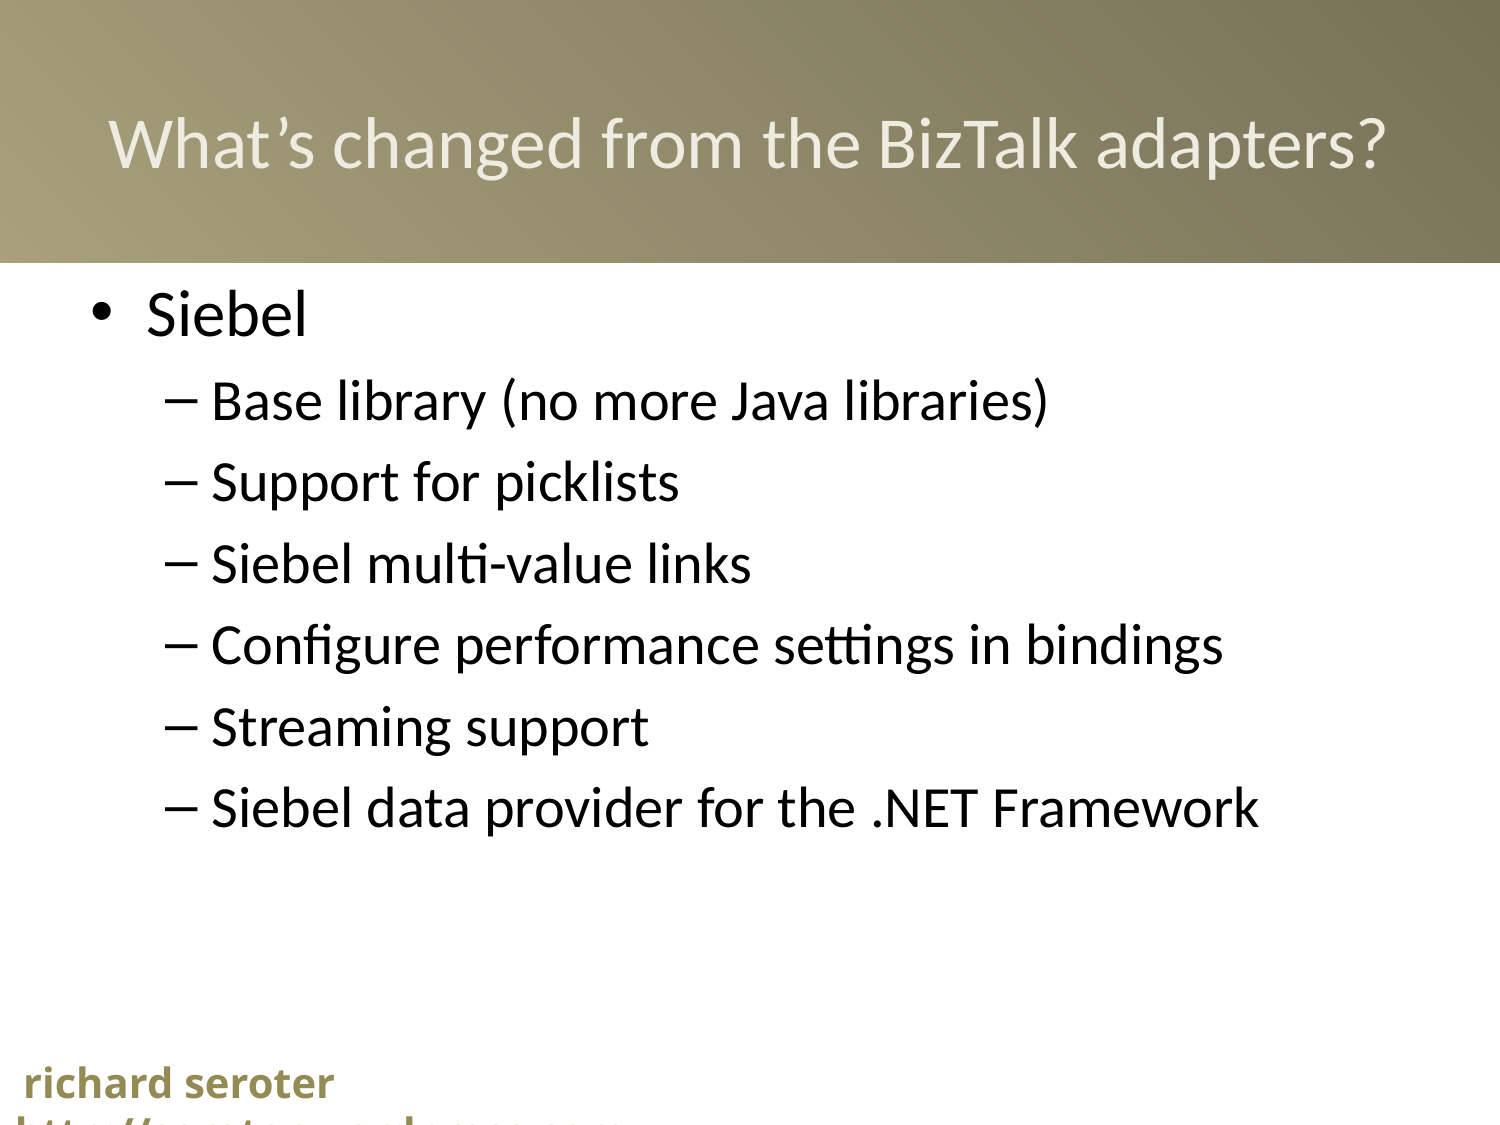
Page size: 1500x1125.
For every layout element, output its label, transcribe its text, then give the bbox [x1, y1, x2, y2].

text_box [0, 0, 1500, 265]
text_box richard seroter http://seroter.wordpress.com [0, 1049, 1500, 1125]
list Siebel Base library (no more Java libraries) Support for picklists Siebel multi-value links Configure performance settings in bindings Streaming support Siebel data provider for the .NET Framework [75, 262, 1425, 1005]
title What’s changed from the BizTalk adapters? [75, 45, 1425, 233]
